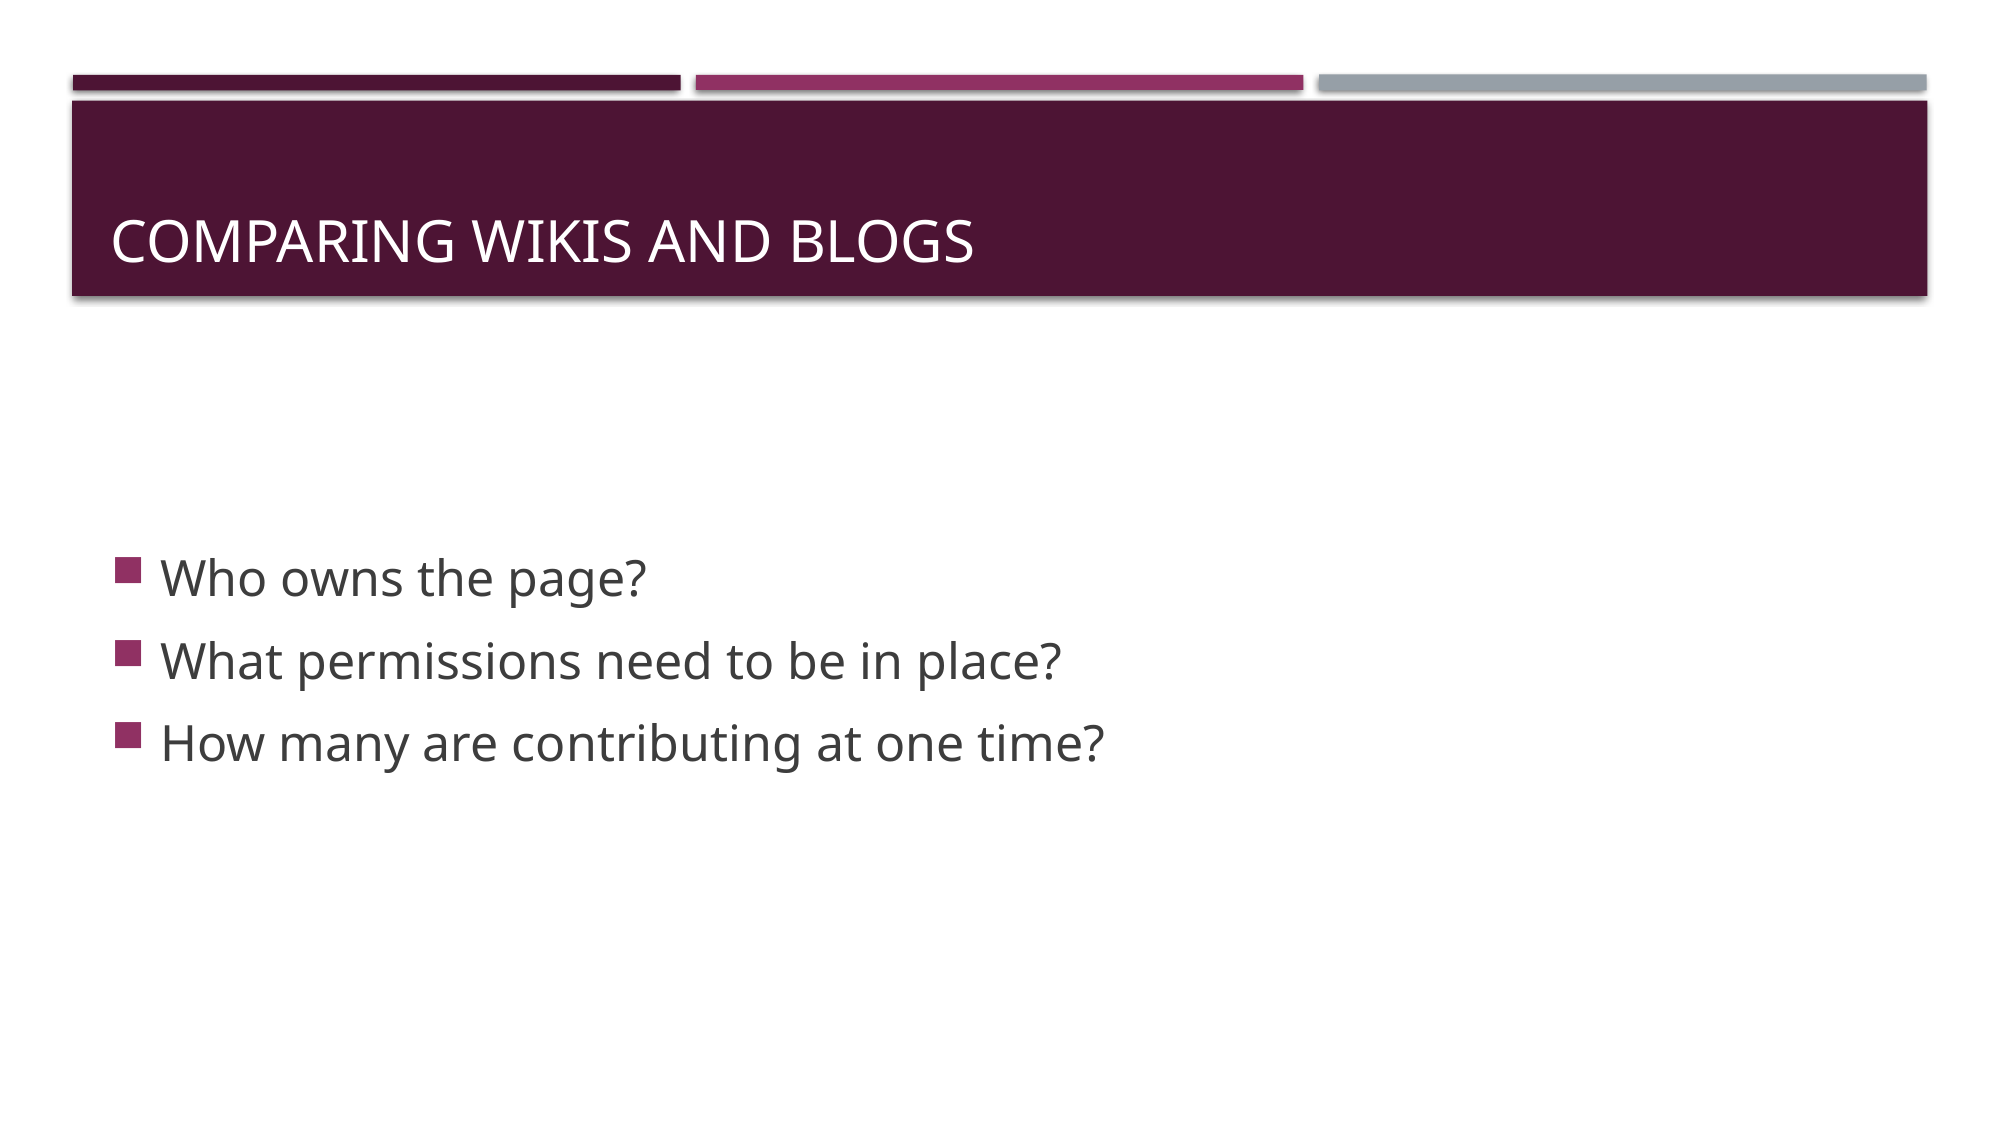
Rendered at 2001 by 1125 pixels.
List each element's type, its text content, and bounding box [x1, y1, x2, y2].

title Comparing wikis and blogs [95, 115, 1905, 282]
list Who owns the page? What permissions need to be in place? How many are contributing at one time? [95, 357, 1905, 962]
